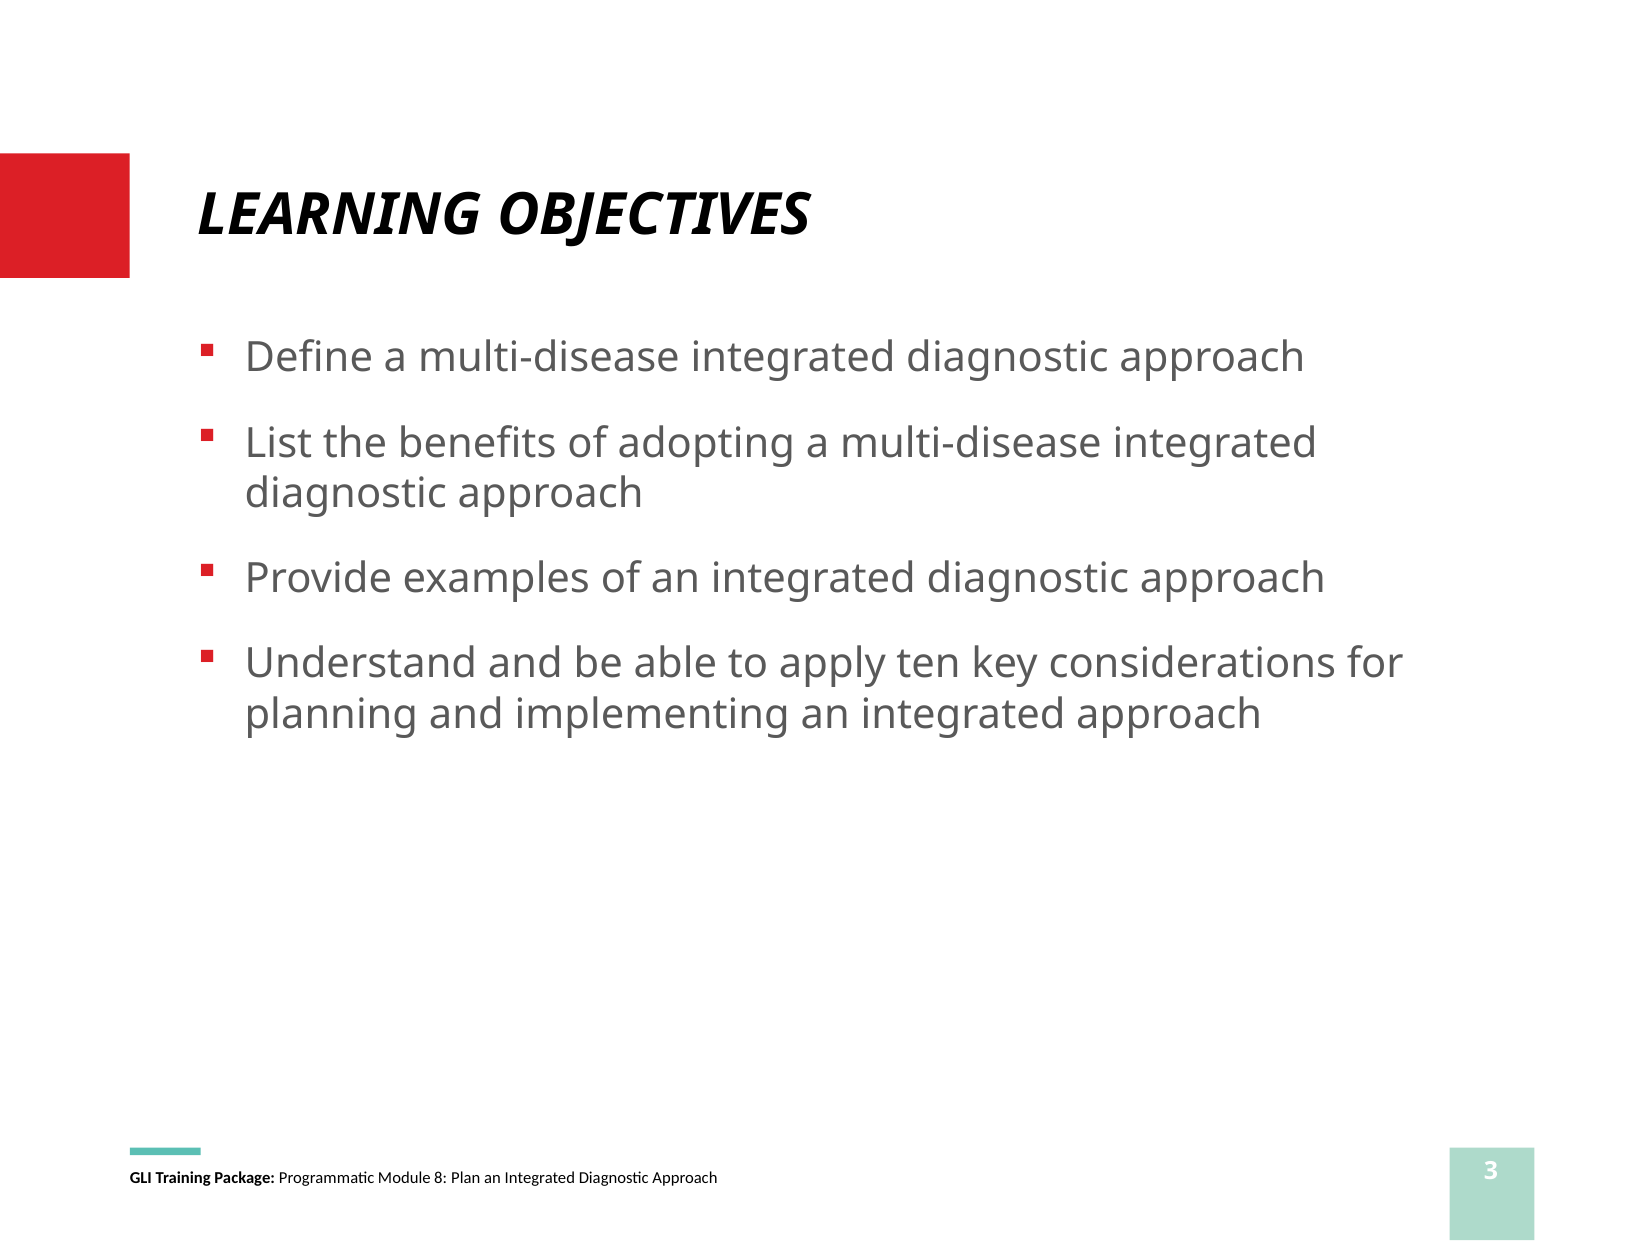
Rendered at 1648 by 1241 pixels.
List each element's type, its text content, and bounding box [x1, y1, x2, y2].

title LEARNING OBJECTIVES [197, 153, 1450, 278]
list Define a multi-disease integrated diagnostic approach List the benefits of adopting a multi-disease integrated diagnostic approach Provide examples of an integrated diagnostic approach Understand and be able to apply ten key considerations for planning and implementing an integrated approach [197, 330, 1450, 1087]
